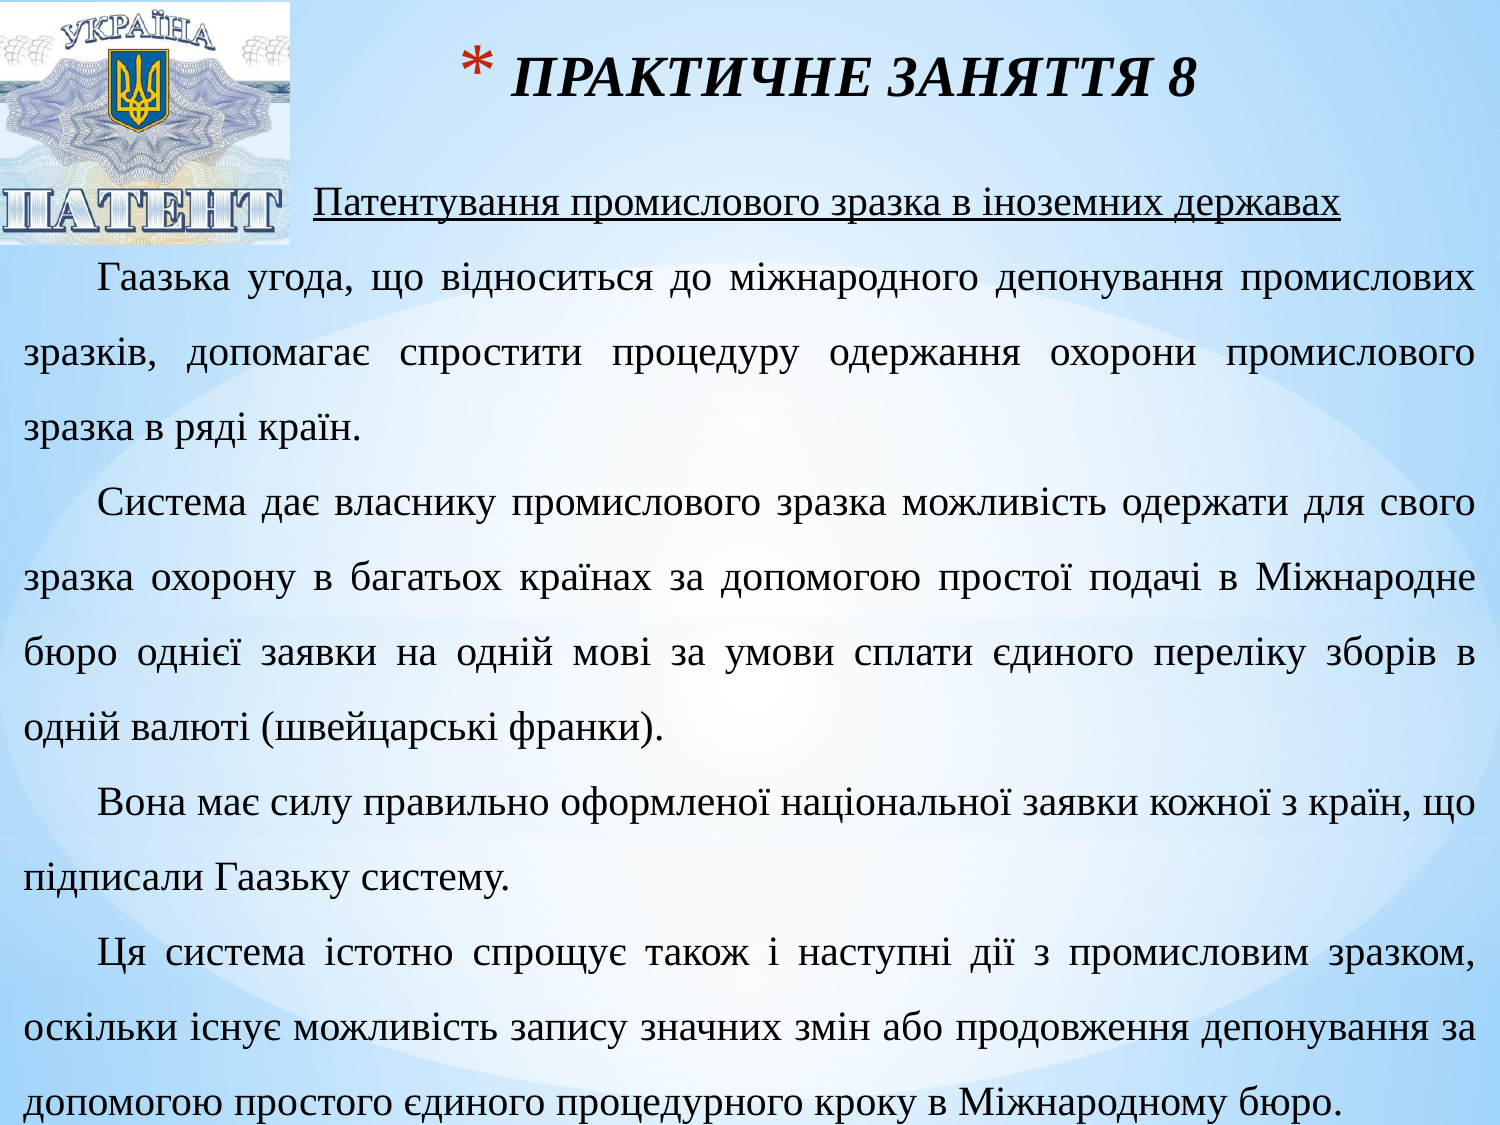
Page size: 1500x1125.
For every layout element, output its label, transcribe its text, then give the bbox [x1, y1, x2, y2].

title ПРАКТИЧНЕ ЗАНЯТТЯ 8 [295, 30, 1427, 114]
picture [0, 2, 290, 245]
text_box Патентування промислового зразка в іноземних державах Гаазька угода, що відноситься до міжнародного депонування промислових зразків, допомагає спростити процедуру одержання охорони промислового зразка в ряді країн. Система дає власнику промислового зразка можливість одержати для свого зразка охорону в багатьох країнах за допомогою простої подачі в Міжнародне бюро однієї заявки на одній мові за умови сплати єдиного переліку зборів в одній валюті (швейцарські франки). Вона має силу правильно оформленої національної заявки кожної з країн, що підписали Гаазьку систему. Ця система істотно спрощує також і наступні дії з промисловим зразком, оскільки існує можливість запису значних змін або продовження депонування за допомогою простого єдиного процедурного кроку в Міжнародному бюро. [0, 141, 1500, 1125]
